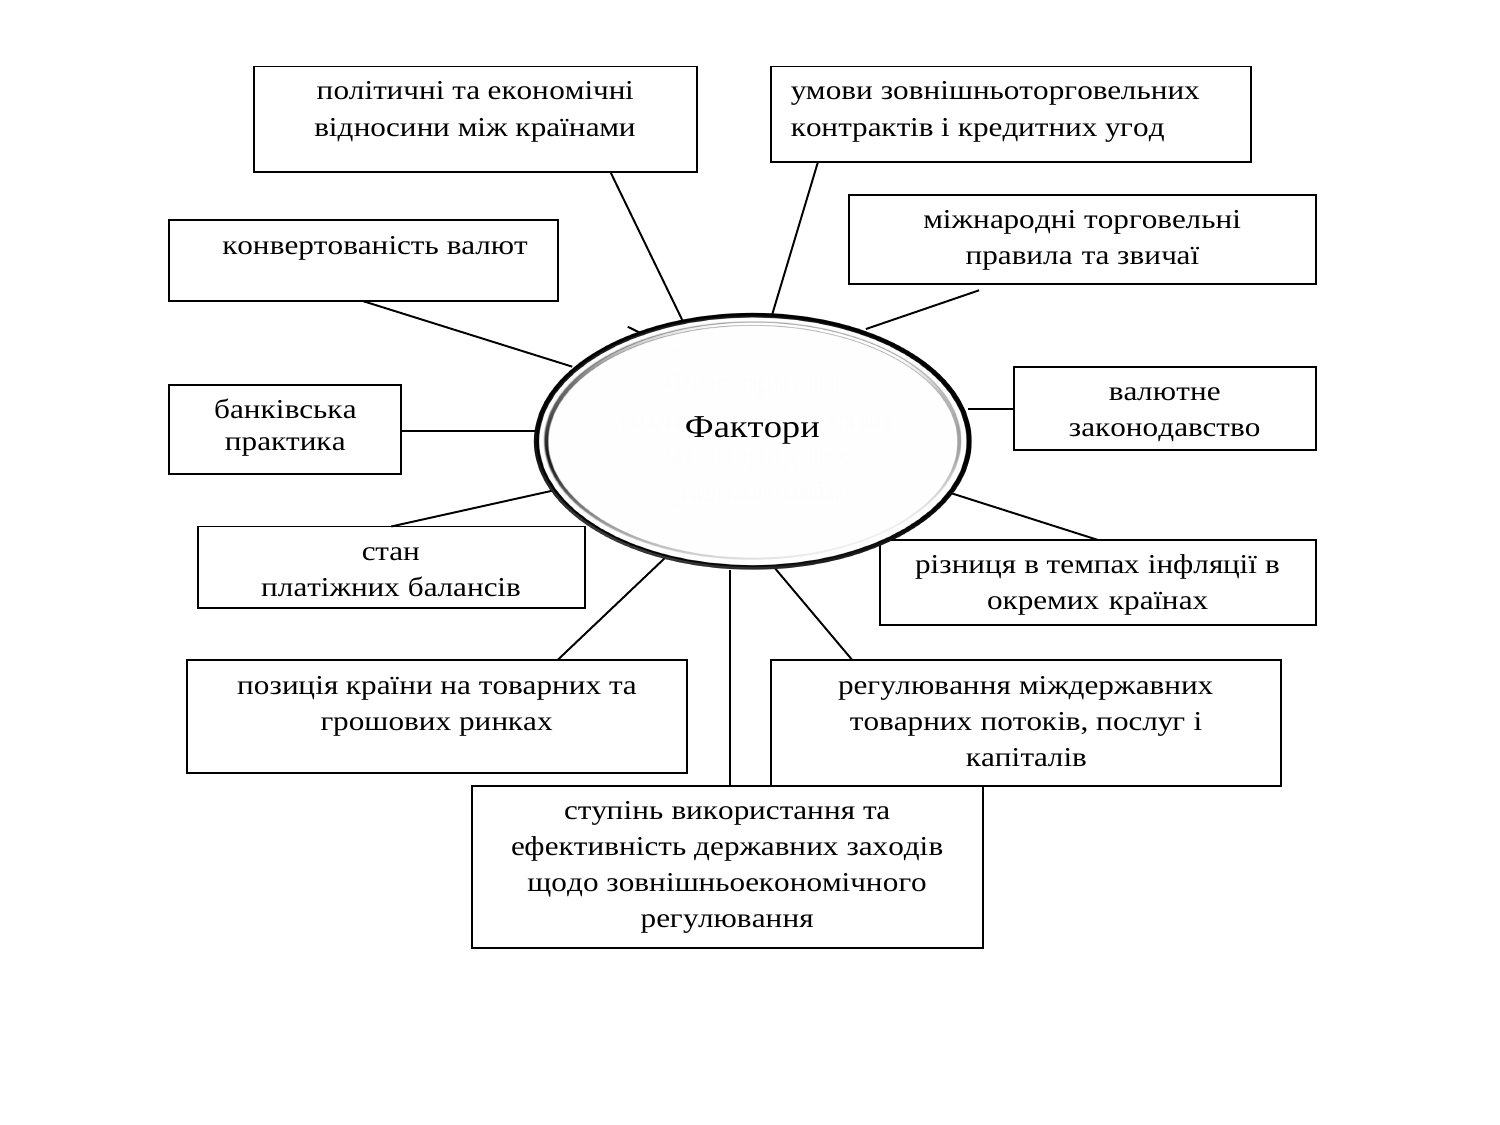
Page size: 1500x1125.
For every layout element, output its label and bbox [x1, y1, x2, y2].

picture [76, 66, 1424, 1048]
